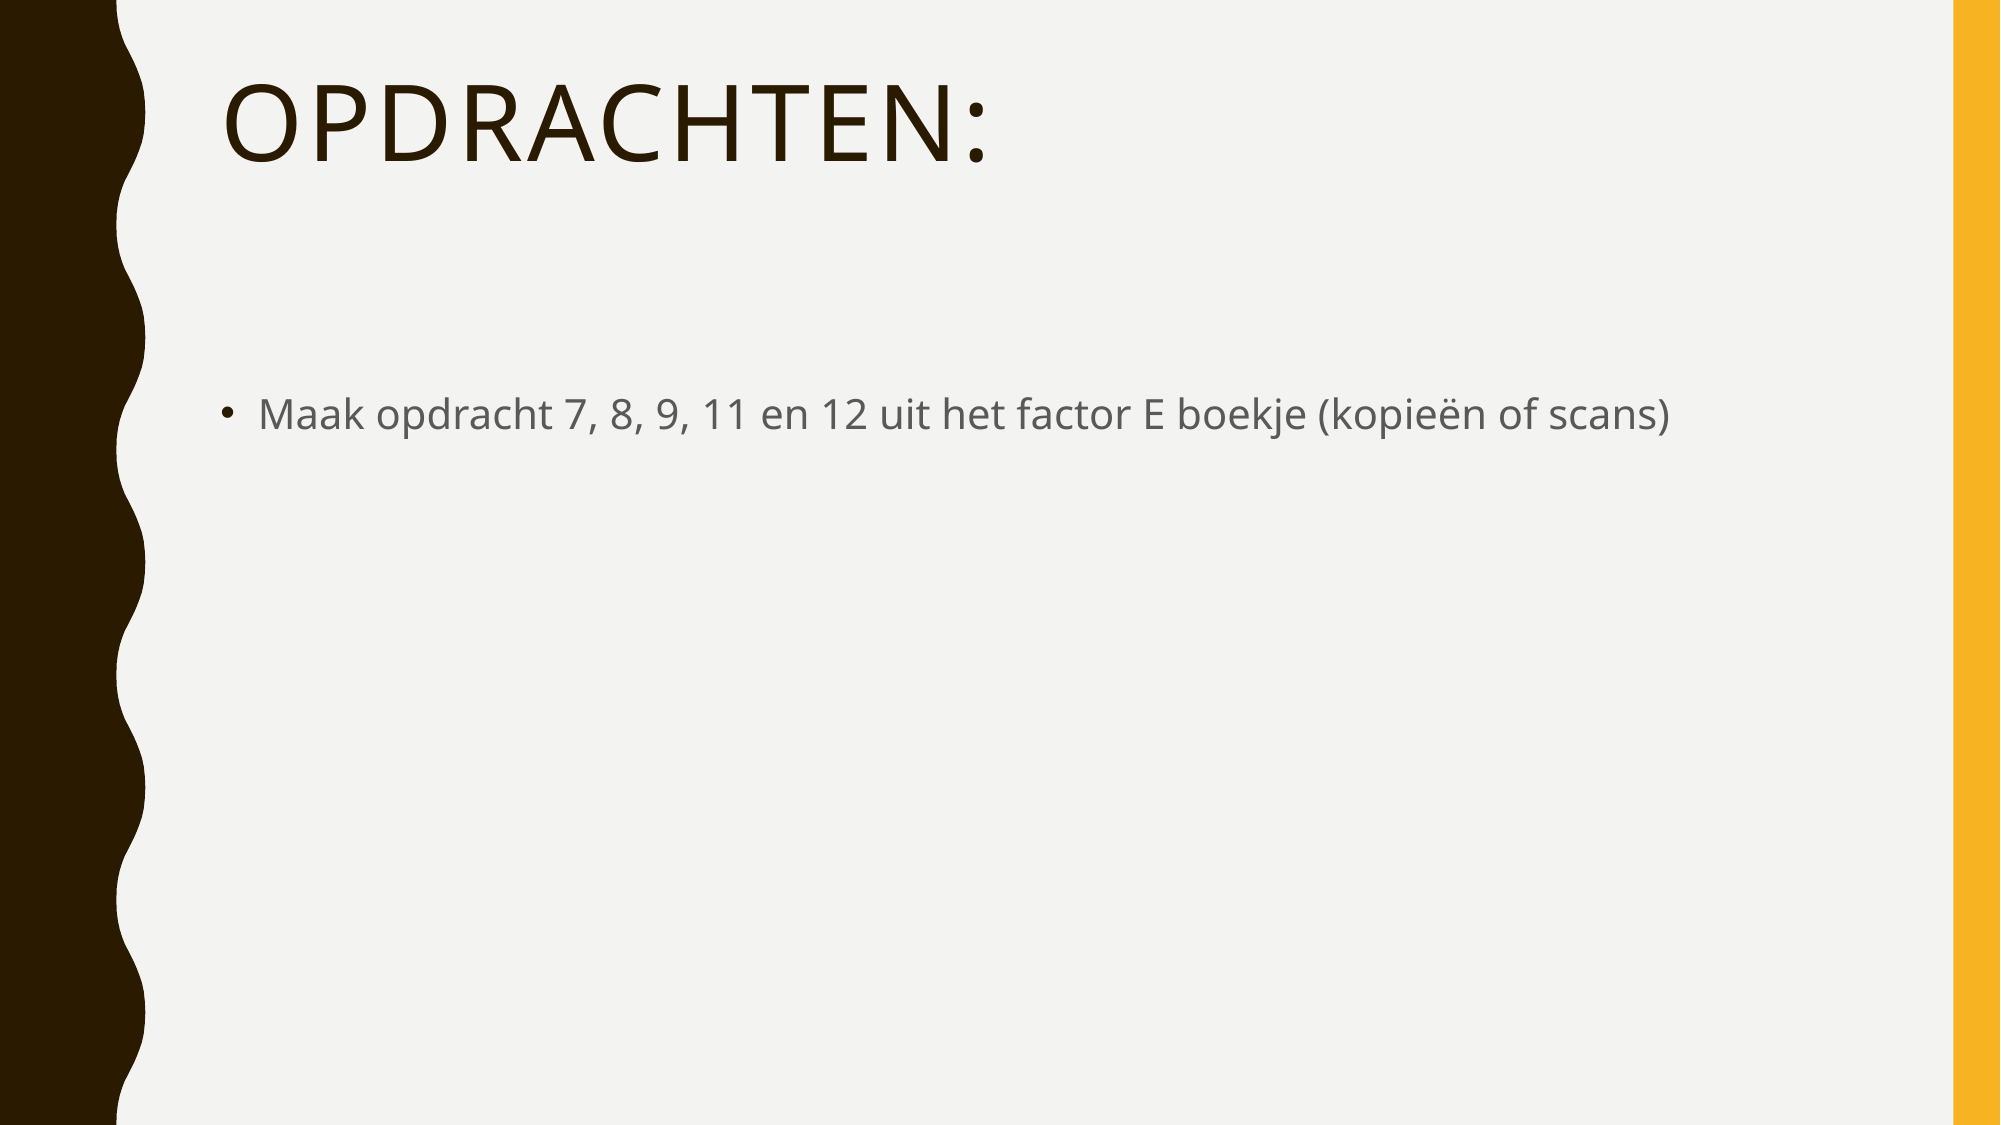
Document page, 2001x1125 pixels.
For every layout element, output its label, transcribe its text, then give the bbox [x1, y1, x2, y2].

title Opdrachten: [205, 62, 1875, 308]
list Maak opdracht 7, 8, 9, 11 en 12 uit het factor E boekje (kopieën of scans) [205, 375, 1875, 965]
